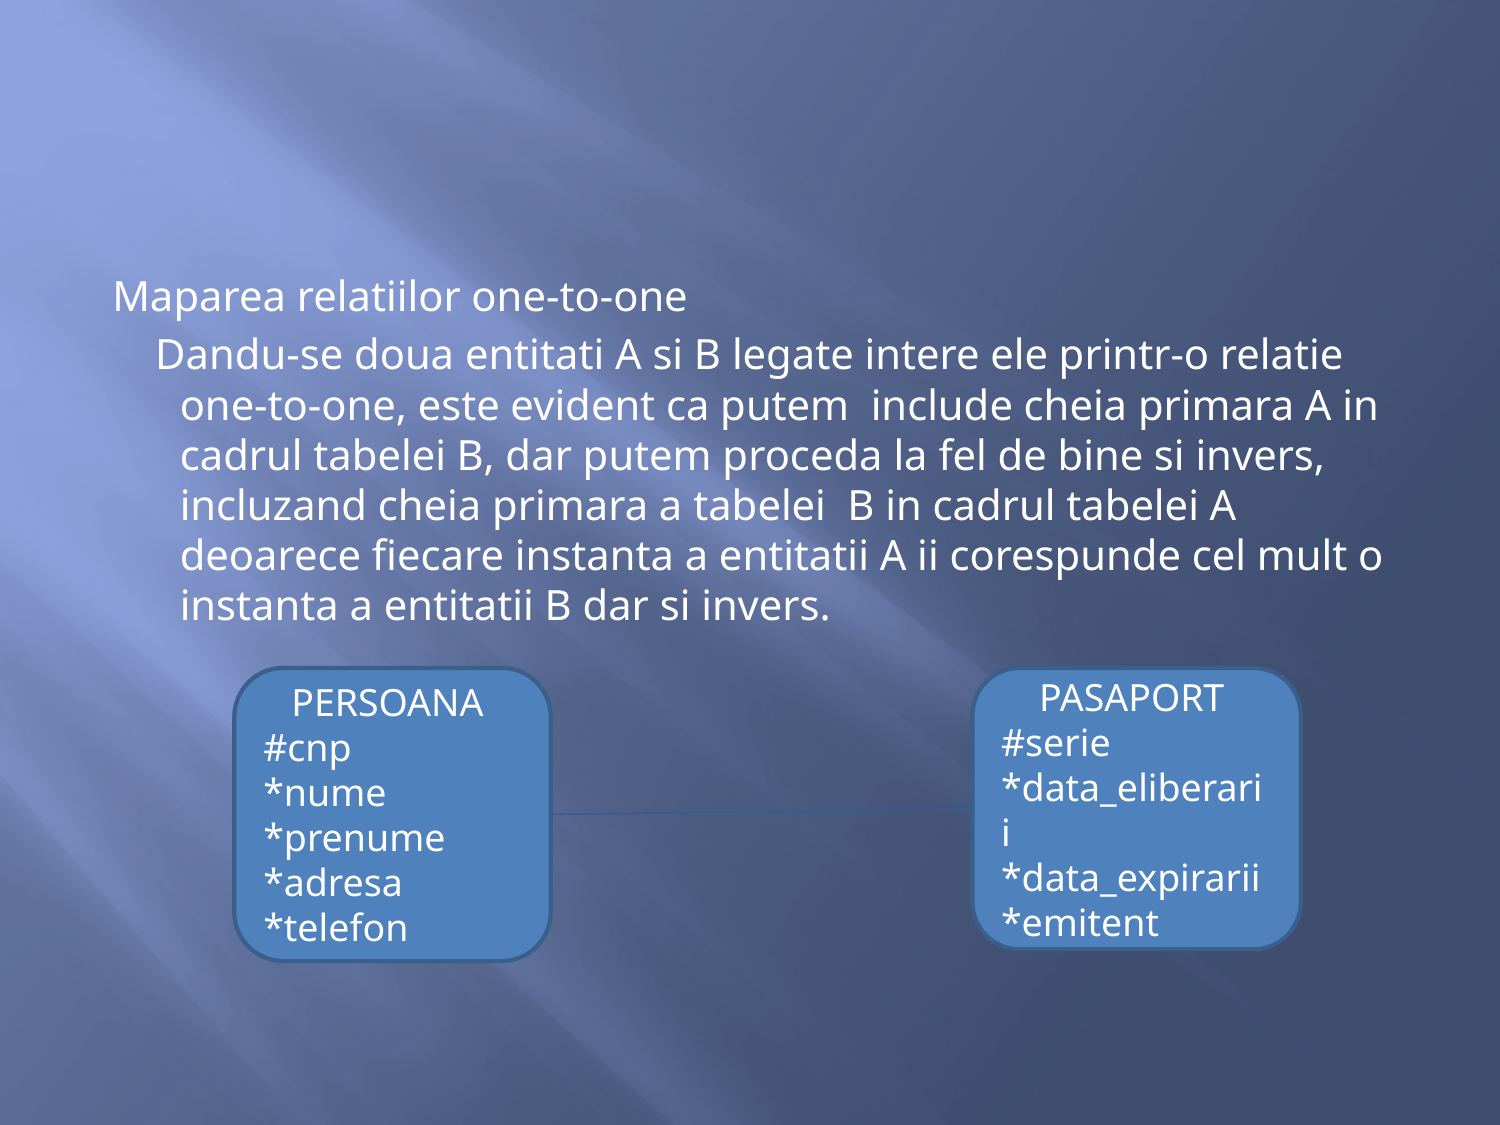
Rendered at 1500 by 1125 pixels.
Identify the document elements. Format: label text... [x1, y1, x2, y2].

text_box PERSOANA #cnp *nume *prenume *adresa *telefon [232, 665, 553, 964]
text_box PASAPORT #serie *data_eliberarii *data_expirarii *emitent [970, 665, 1303, 952]
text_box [550, 808, 973, 815]
list Maparea relatiilor one-to-one Dandu-se doua entitati A si B legate intere ele printr-o relatie one-to-one, este evident ca putem include cheia primara A in cadrul tabelei B, dar putem proceda la fel de bine si invers, incluzand cheia primara a tabelei B in cadrul tabelei A deoarece fiecare instanta a entitatii A ii corespunde cel mult o instanta a entitatii B dar si invers. [75, 262, 1425, 1035]
